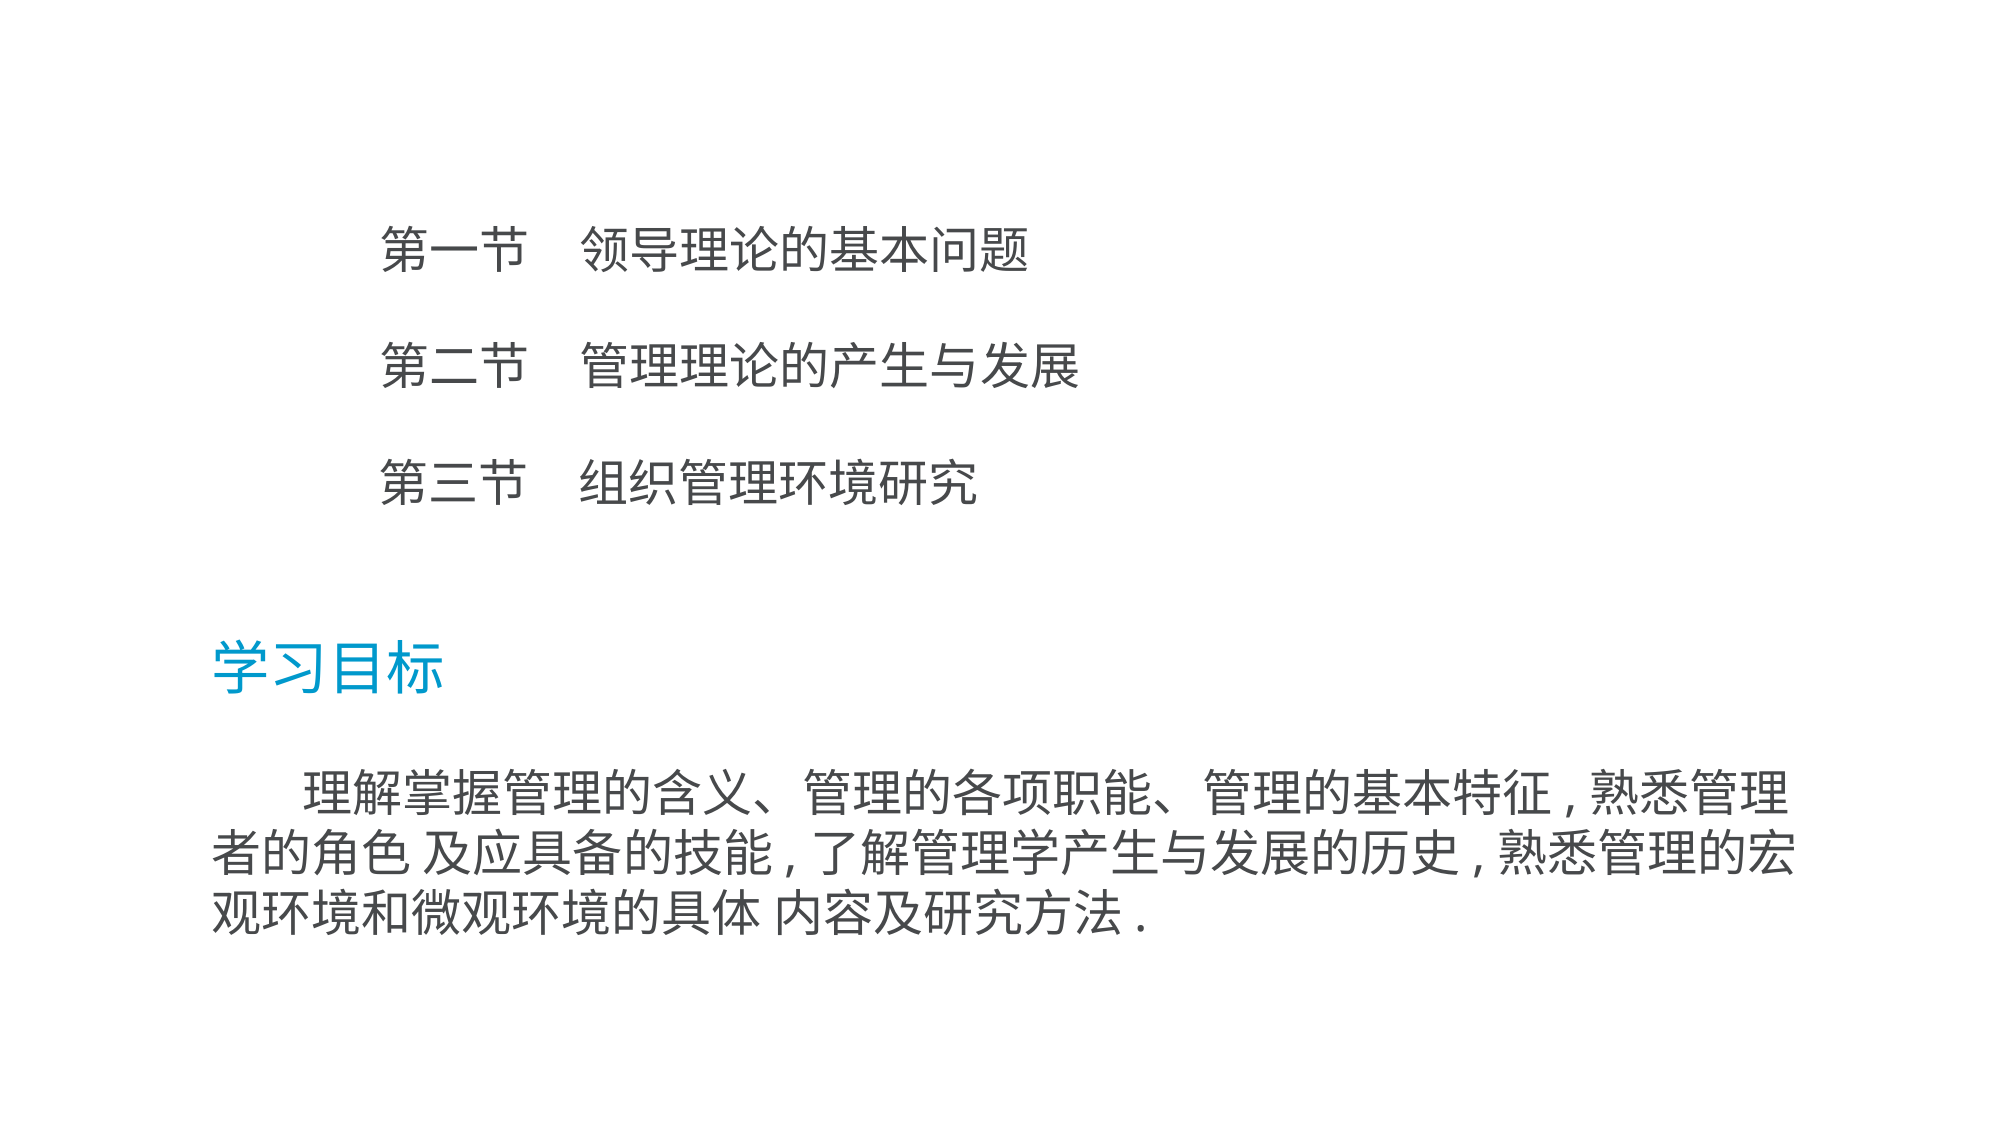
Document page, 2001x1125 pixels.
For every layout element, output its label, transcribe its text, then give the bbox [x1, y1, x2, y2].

text_box 第一节 领导理论的基本问题 [364, 210, 1045, 286]
text_box 第三节 组织管理环境研究 [363, 444, 994, 519]
text_box 第二节 管理理论的产生与发展 [365, 327, 1106, 403]
text_box 学习目标 理解掌握管理的含义、管理的各项职能、管理的基本特征,熟悉管理者的角色 及应具备的技能,了解管理学产生与发展的历史,熟悉管理的宏观环境和微观环境的具体 内容及研究方法. [196, 623, 1831, 949]
